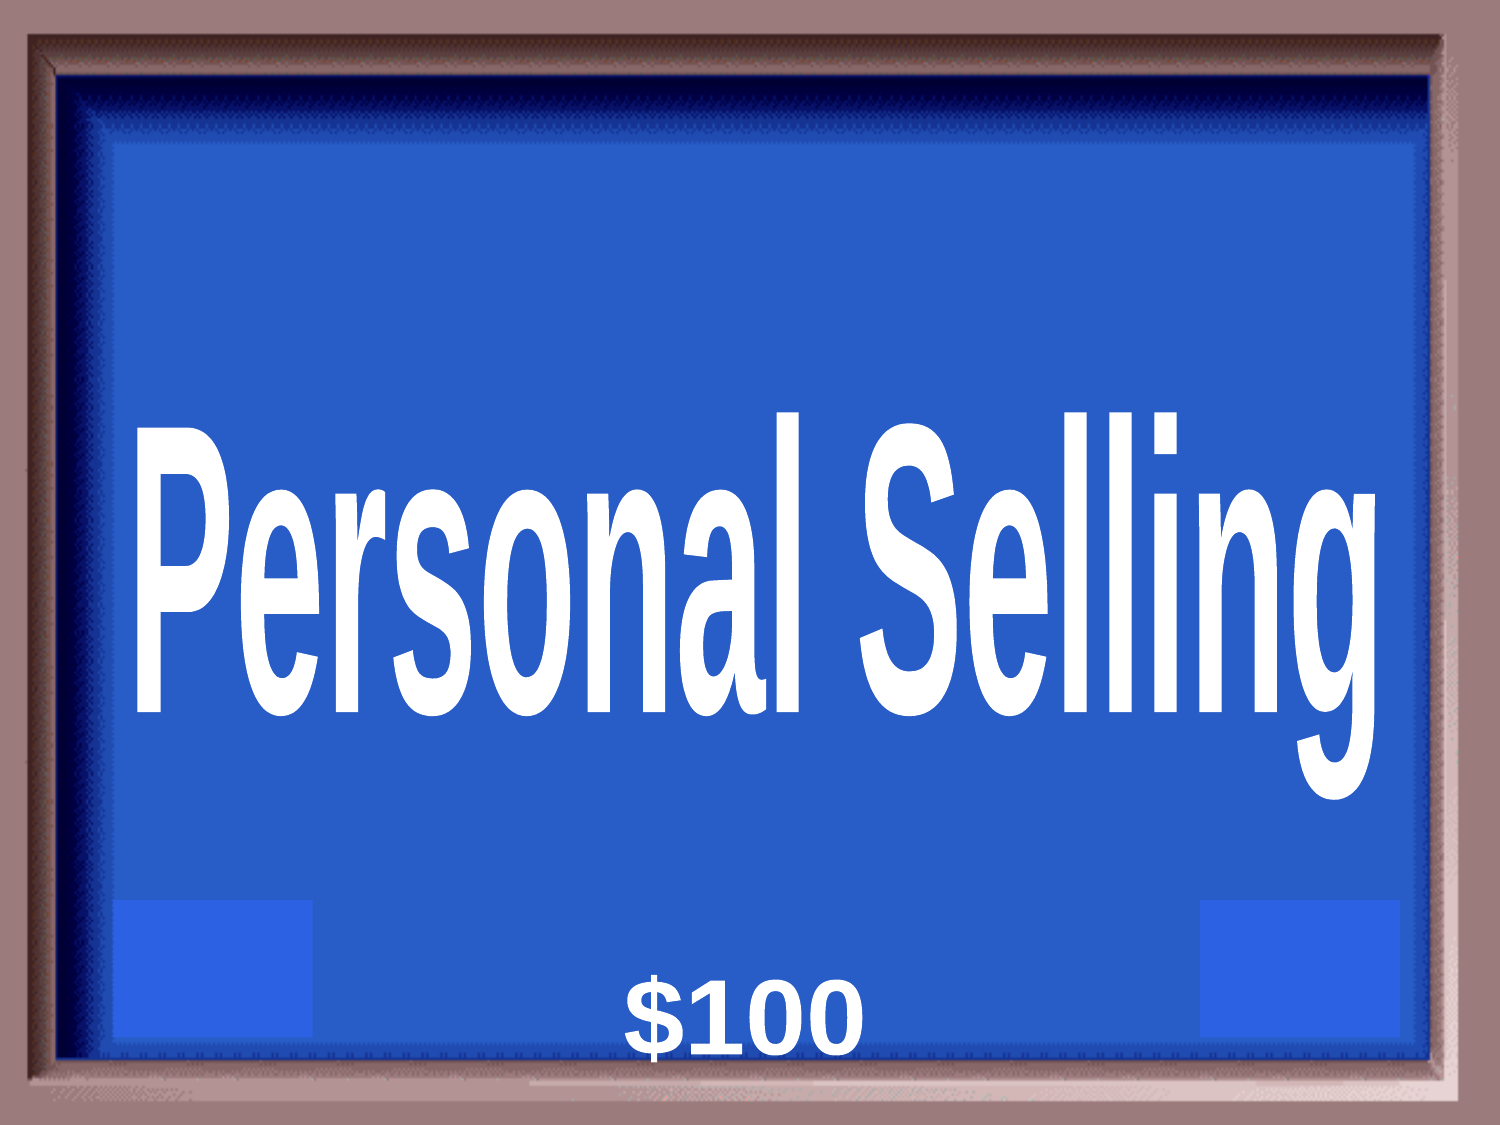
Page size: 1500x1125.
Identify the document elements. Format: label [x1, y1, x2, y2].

text_box [1200, 899, 1401, 1038]
text_box [112, 899, 313, 1038]
picture [0, 0, 1500, 1125]
